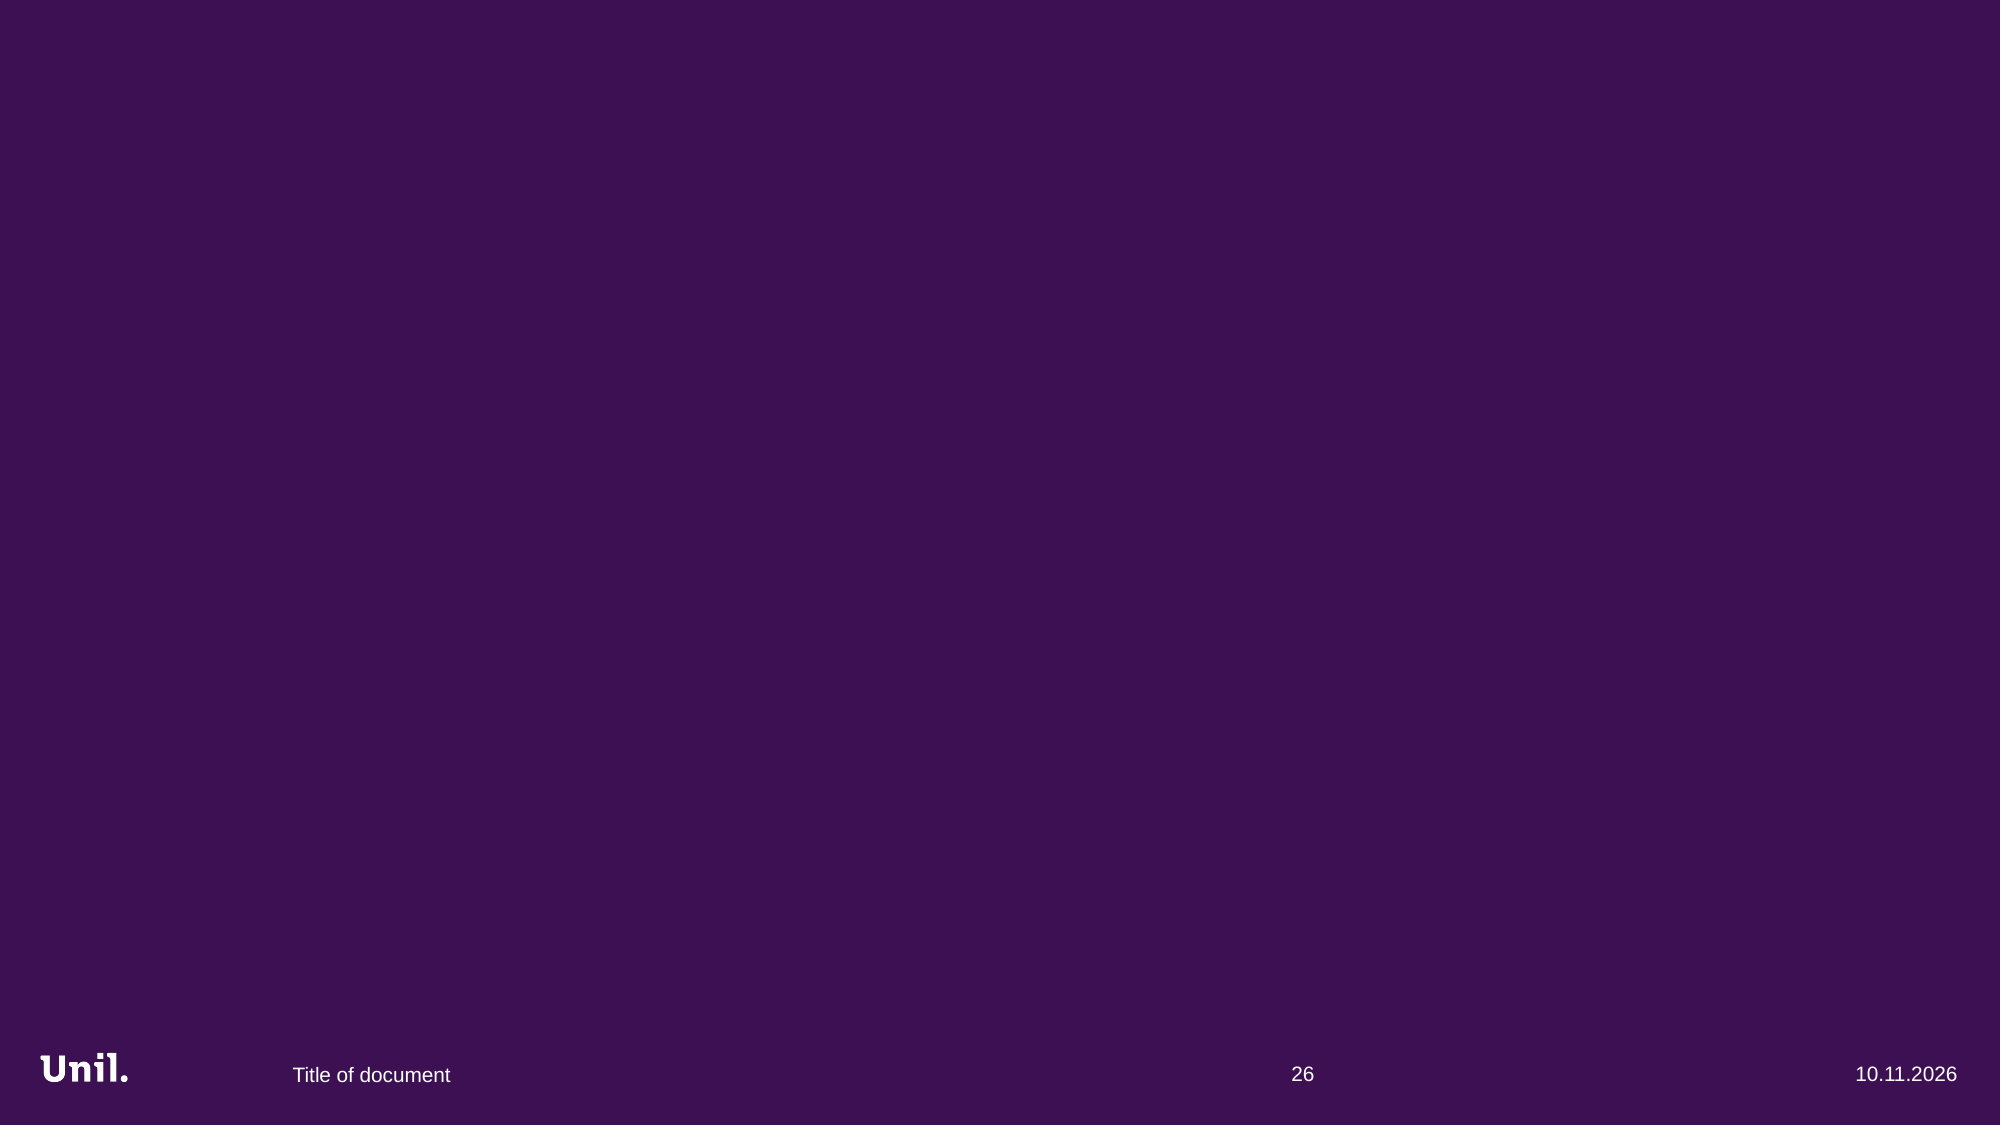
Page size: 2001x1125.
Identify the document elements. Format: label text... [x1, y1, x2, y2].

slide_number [1789, 1026, 1958, 1086]
picture [27, 1042, 141, 1095]
slide_number 26 [1250, 1037, 1355, 1086]
footer Title of document [292, 1011, 1048, 1087]
